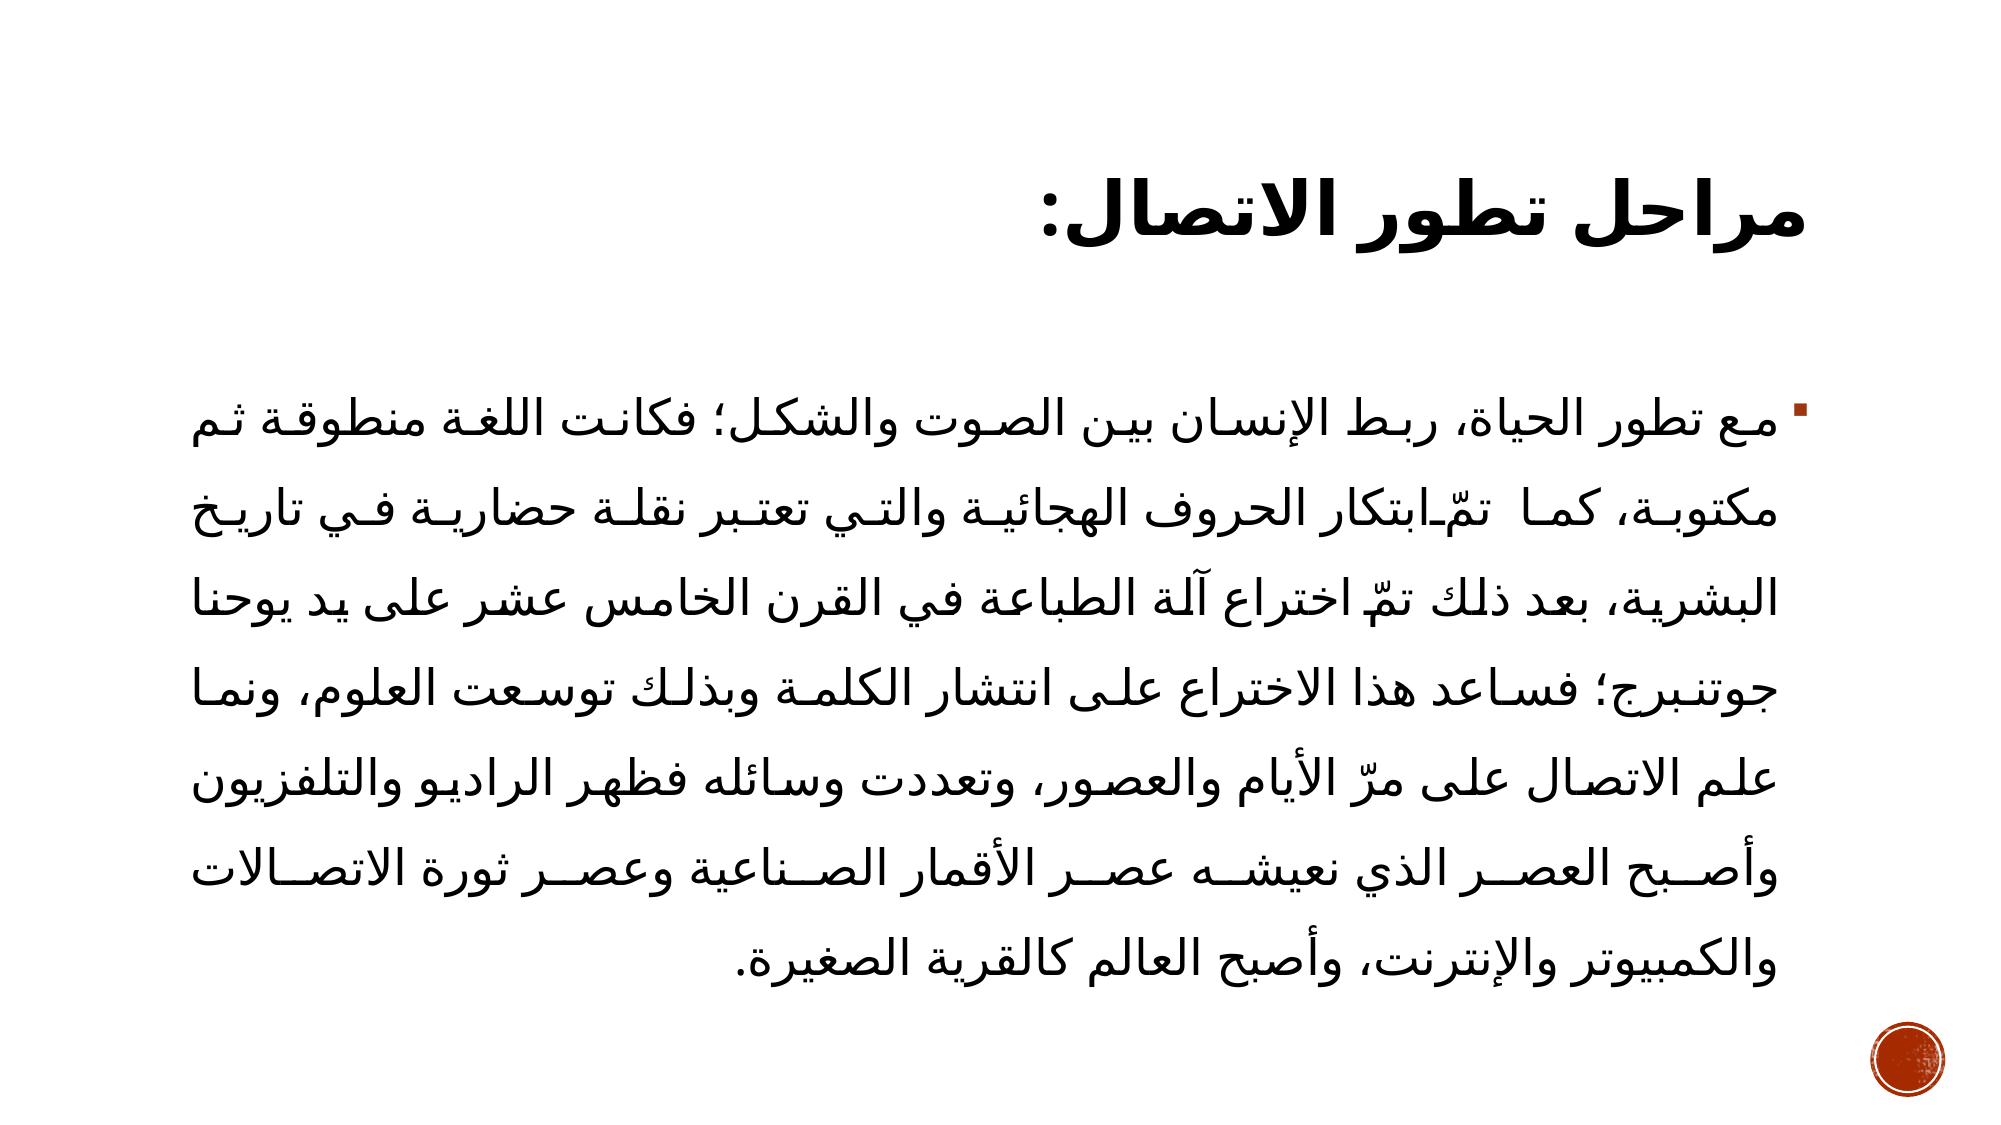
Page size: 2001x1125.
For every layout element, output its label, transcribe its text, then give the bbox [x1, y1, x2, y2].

title مراحل تطور الاتصال: [175, 79, 1826, 344]
list مع تطور الحياة، ربط الإنسان بين الصوت والشكل؛ فكانت اللغة منطوقة ثم مكتوبة، كما تمّ ابتكار الحروف الهجائية والتي تعتبر نقلة حضارية في تاريخ البشرية، بعد ذلك تمّ اختراع آلة الطباعة في القرن الخامس عشر على يد يوحنا جوتنبرج؛ فساعد هذا الاختراع على انتشار الكلمة وبذلك توسعت العلوم، ونما علم الاتصال على مرّ الأيام والعصور، وتعددت وسائله فظهر الراديو والتلفزيون وأصبح العصر الذي نعيشه عصر الأقمار الصناعية وعصر ثورة الاتصالات والكمبيوتر والإنترنت، وأصبح العالم كالقرية الصغيرة. [175, 348, 1826, 1013]
